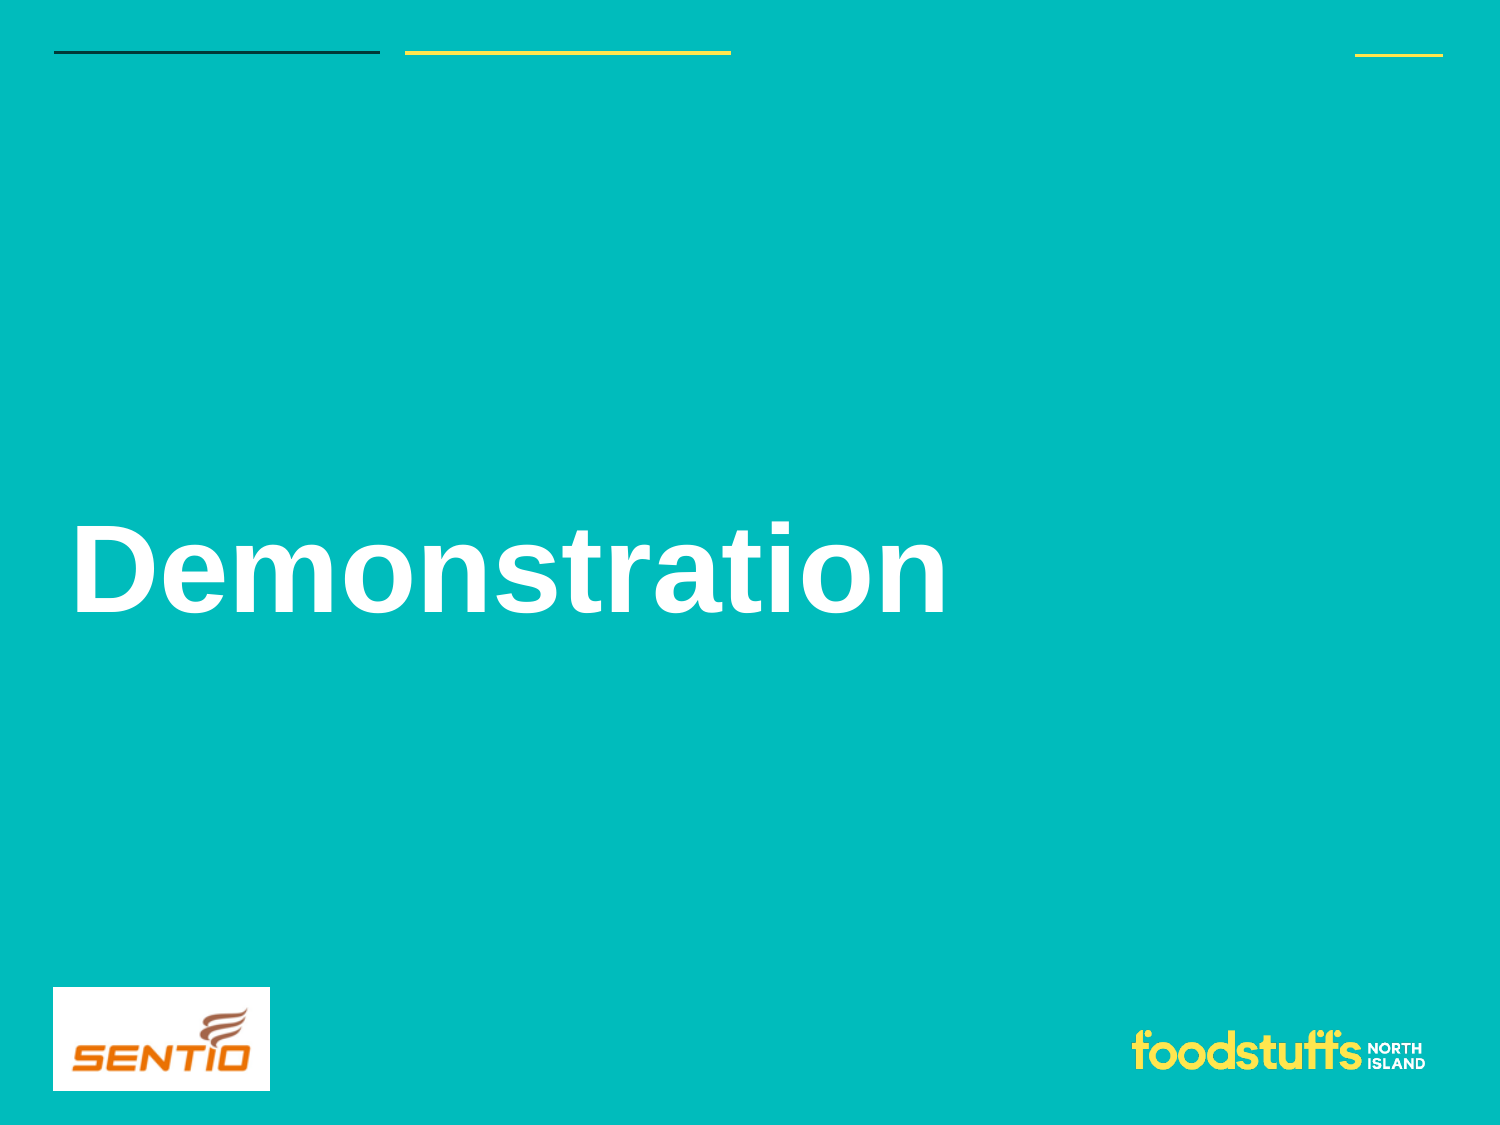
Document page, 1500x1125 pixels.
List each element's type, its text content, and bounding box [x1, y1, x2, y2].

picture [1112, 1008, 1444, 1091]
picture [52, 987, 270, 1091]
title Demonstration [54, 421, 1355, 646]
